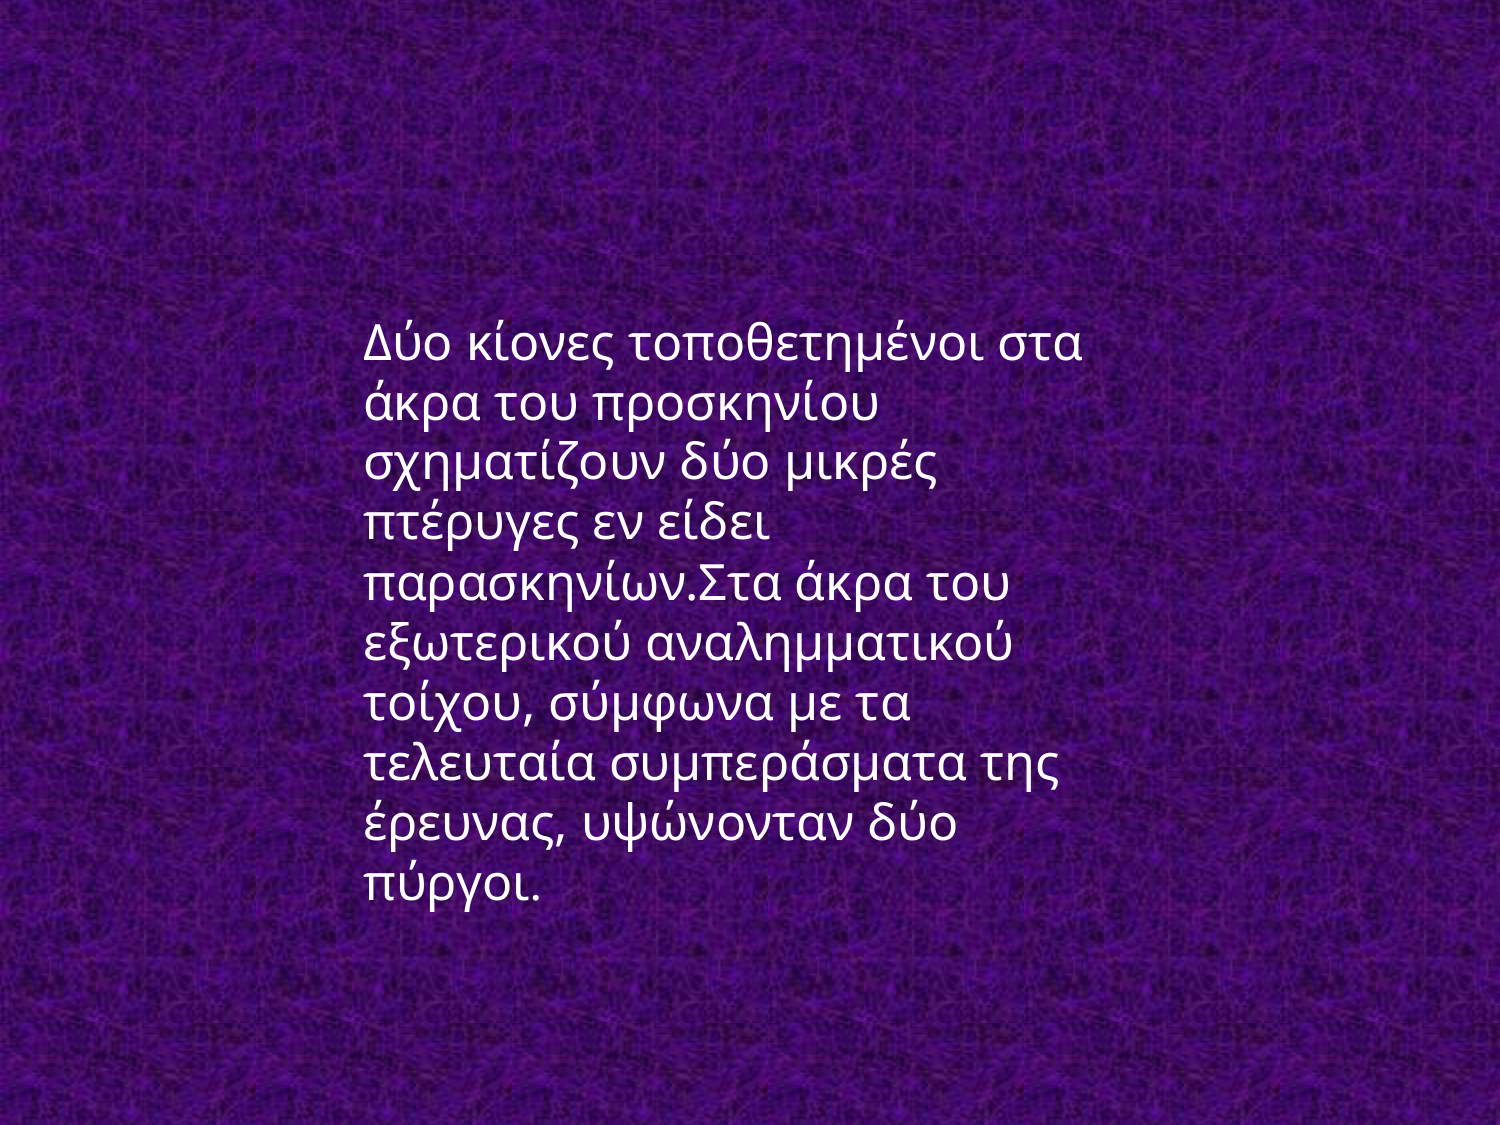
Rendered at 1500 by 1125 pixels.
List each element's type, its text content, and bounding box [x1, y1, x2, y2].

picture [0, 0, 1500, 1125]
text_box Δύο κίονες τοποθετημένοι στα άκρα του προσκηνίου σχηματίζουν δύο μικρές πτέρυγες εν είδει παρασκηνίων.Στα άκρα του εξωτερικού αναλημματικού τοίχου, σύμφωνα με τα τελευταία συμπεράσματα της έρευνας, υψώνονταν δύο πύργοι. [348, 302, 1125, 918]
